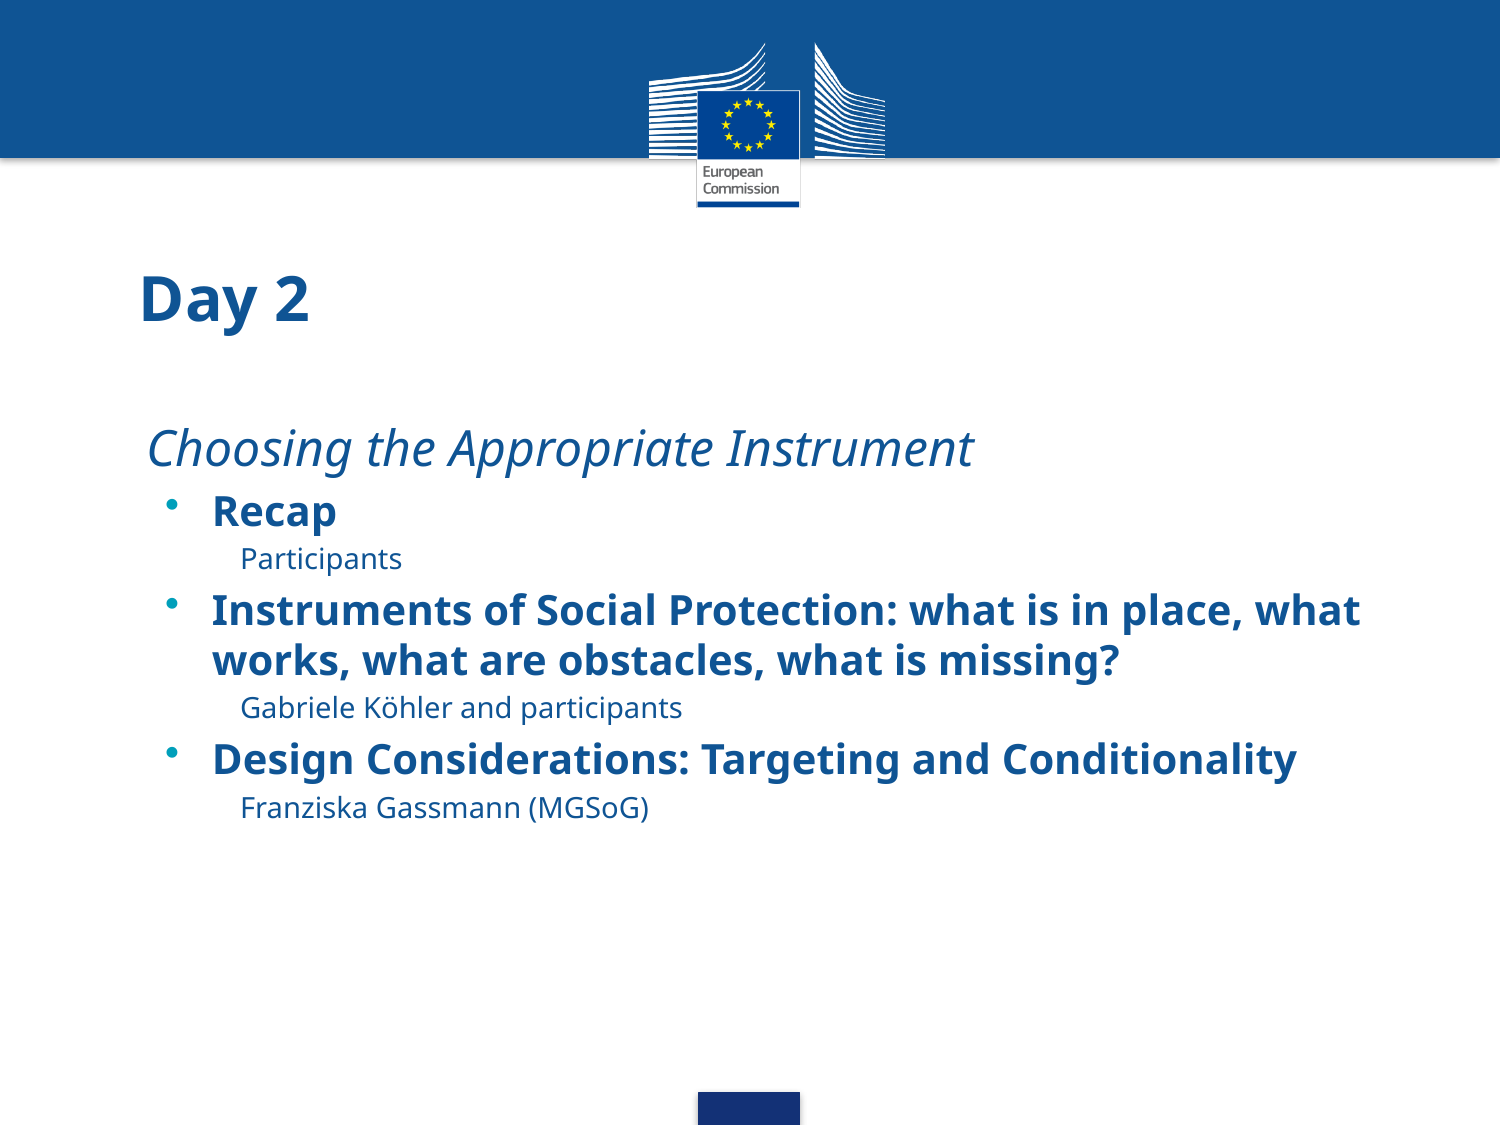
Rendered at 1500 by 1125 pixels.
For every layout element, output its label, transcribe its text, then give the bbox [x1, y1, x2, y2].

picture [649, 42, 885, 208]
title Day 2 [64, 219, 1415, 374]
list Choosing the Appropriate Instrument Recap Participants Instruments of Social Protection: what is in place, what works, what are obstacles, what is missing? Gabriele Köhler and participants Design Considerations: Targeting and Conditionality Franziska Gassmann (MGSoG) [75, 408, 1425, 988]
